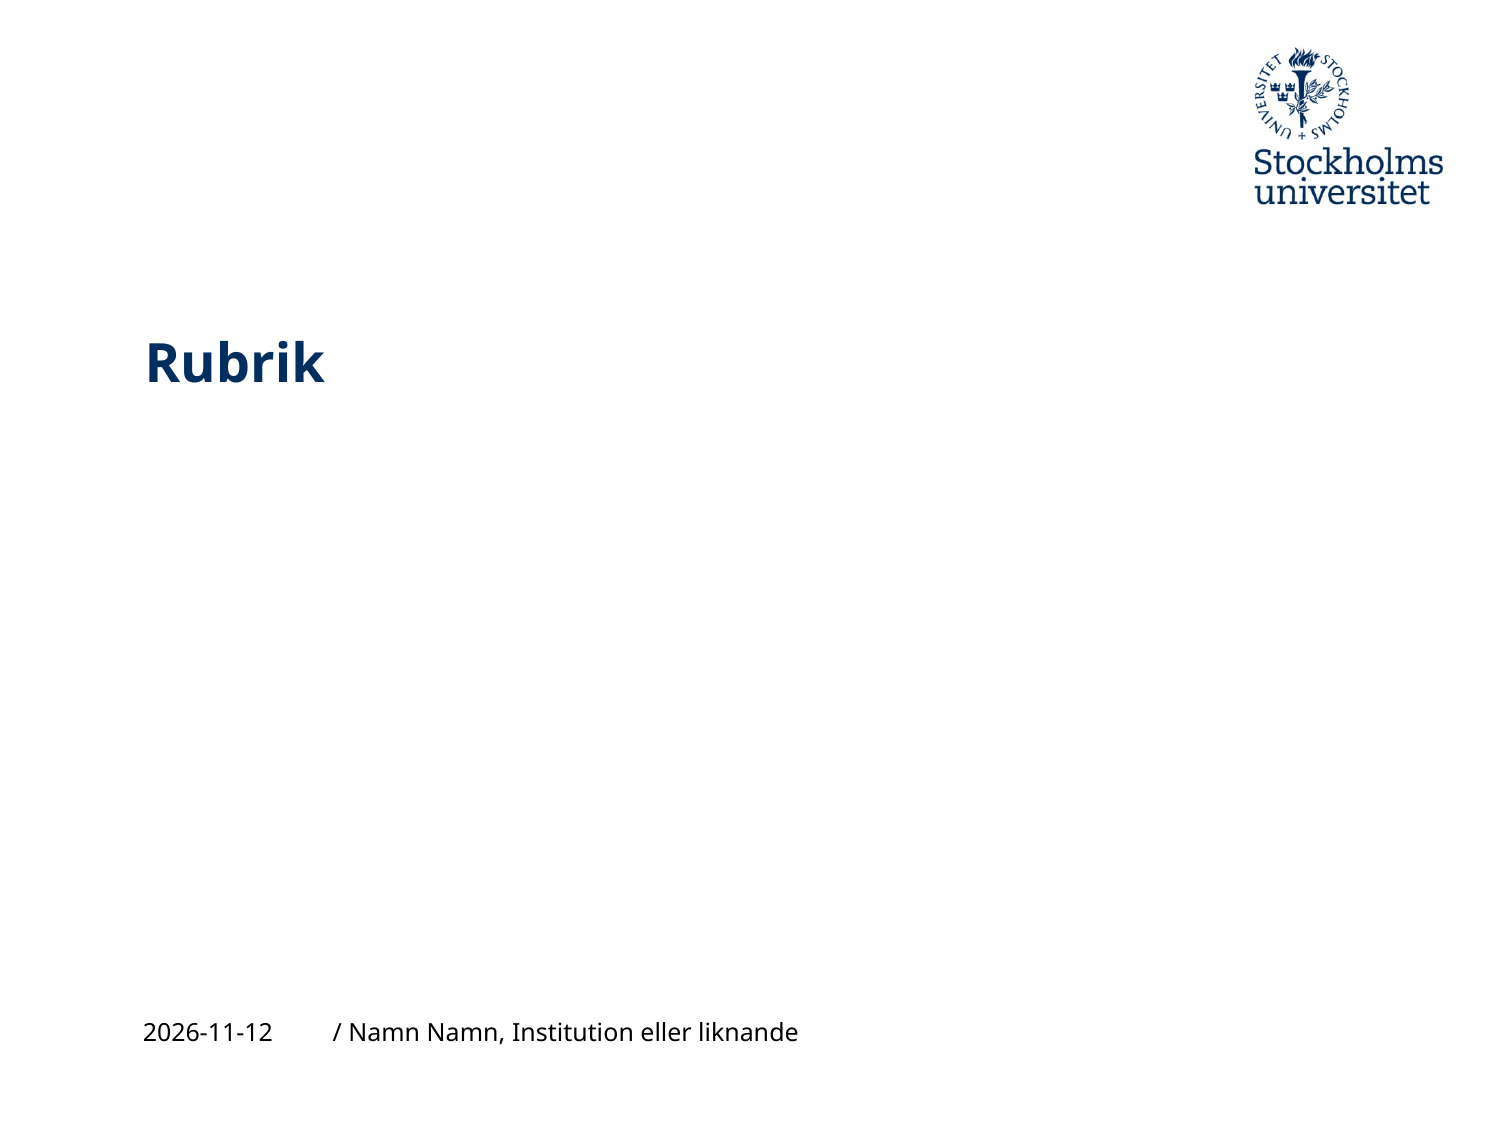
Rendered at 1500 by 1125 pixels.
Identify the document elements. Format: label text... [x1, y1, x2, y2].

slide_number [127, 1008, 313, 1056]
picture [1253, 47, 1443, 213]
footer / Namn Namn, Institution eller liknande [317, 1008, 1055, 1095]
title Rubrik [129, 318, 900, 450]
